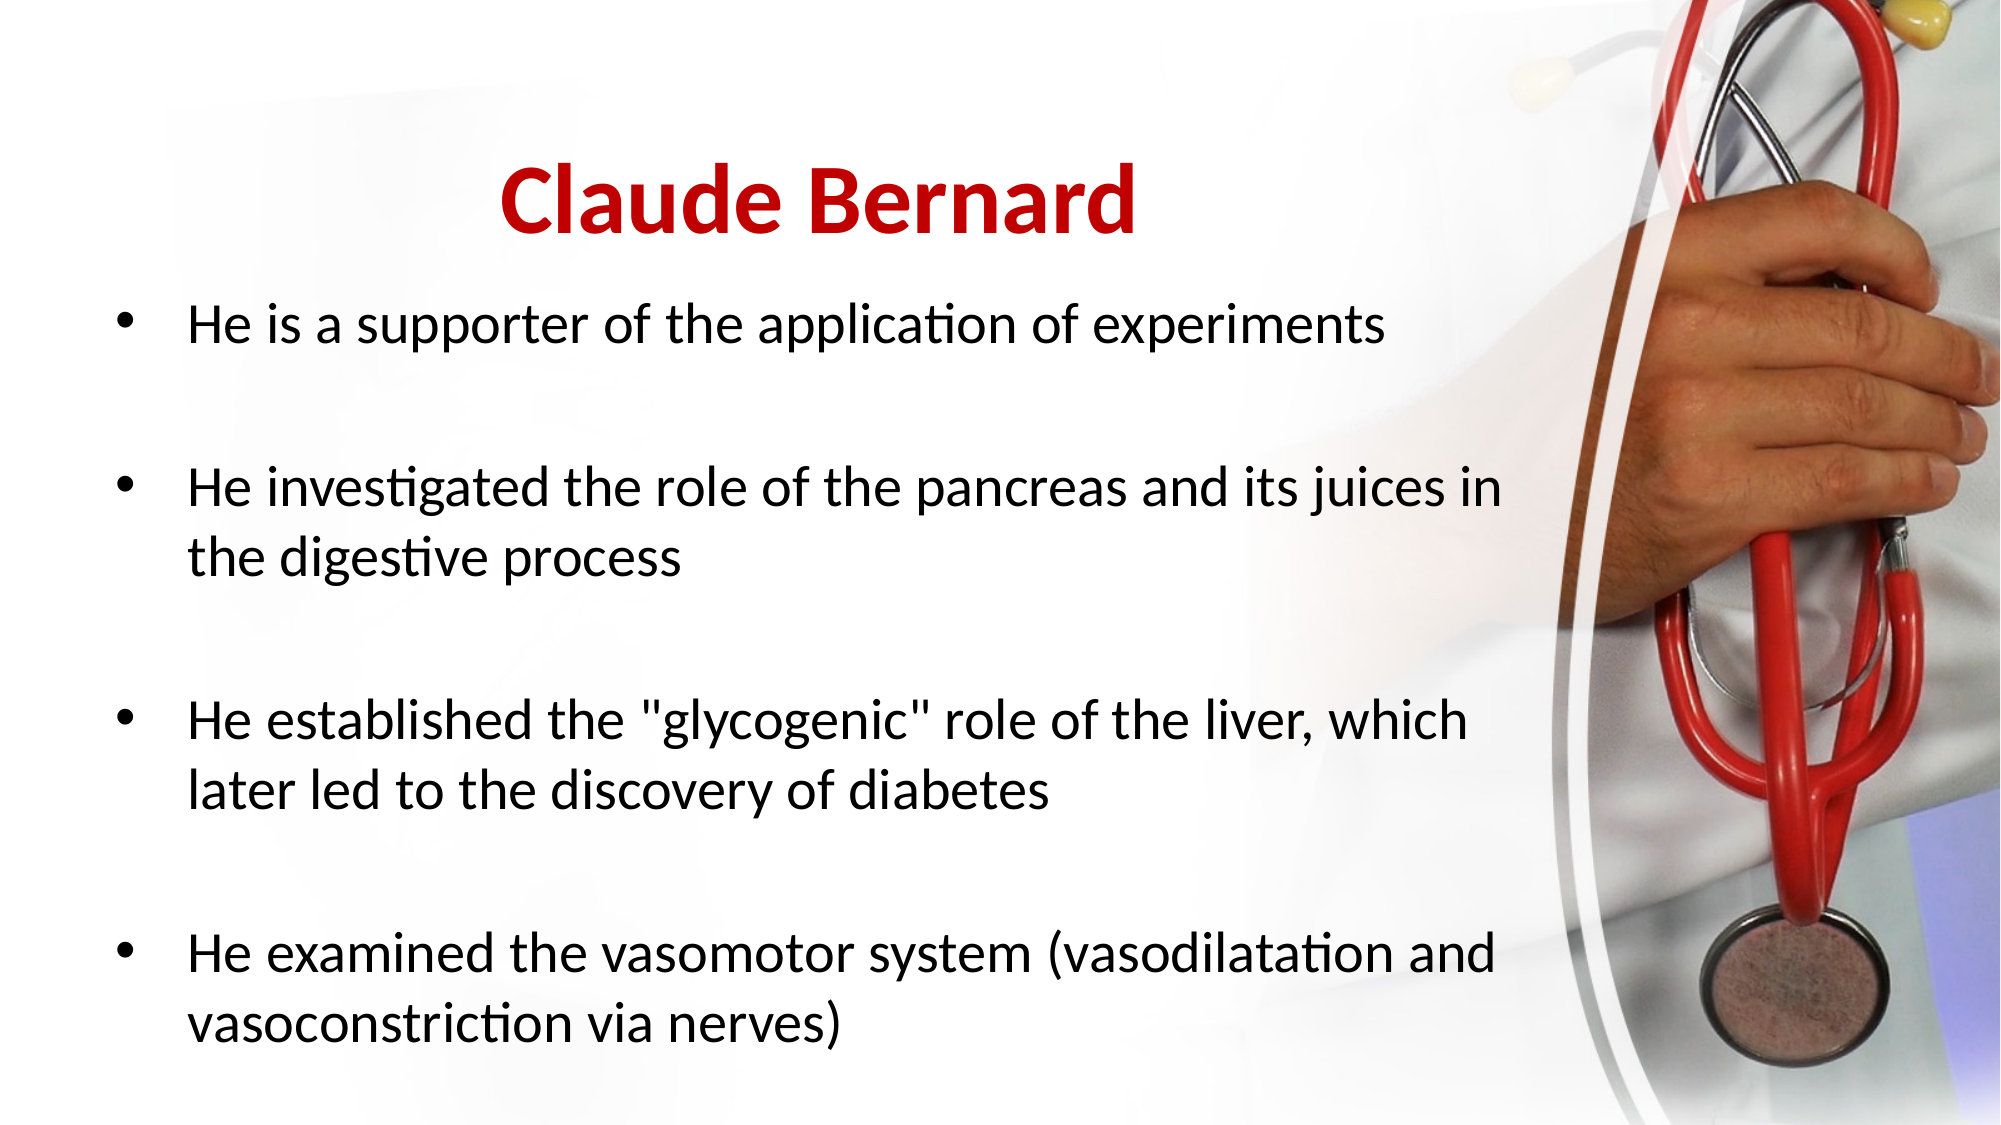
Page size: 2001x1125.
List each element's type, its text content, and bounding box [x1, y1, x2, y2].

title Claude Bernard [99, 110, 1540, 278]
list He is a supporter of the application of experiments He investigated the role of the pancreas and its juices in the digestive process He established the "glycogenic" role of the liver, which later led to the discovery of diabetes He examined the vasomotor system (vasodilatation and vasoconstriction via nerves) [100, 277, 1537, 1068]
picture [0, 0, 2001, 1125]
